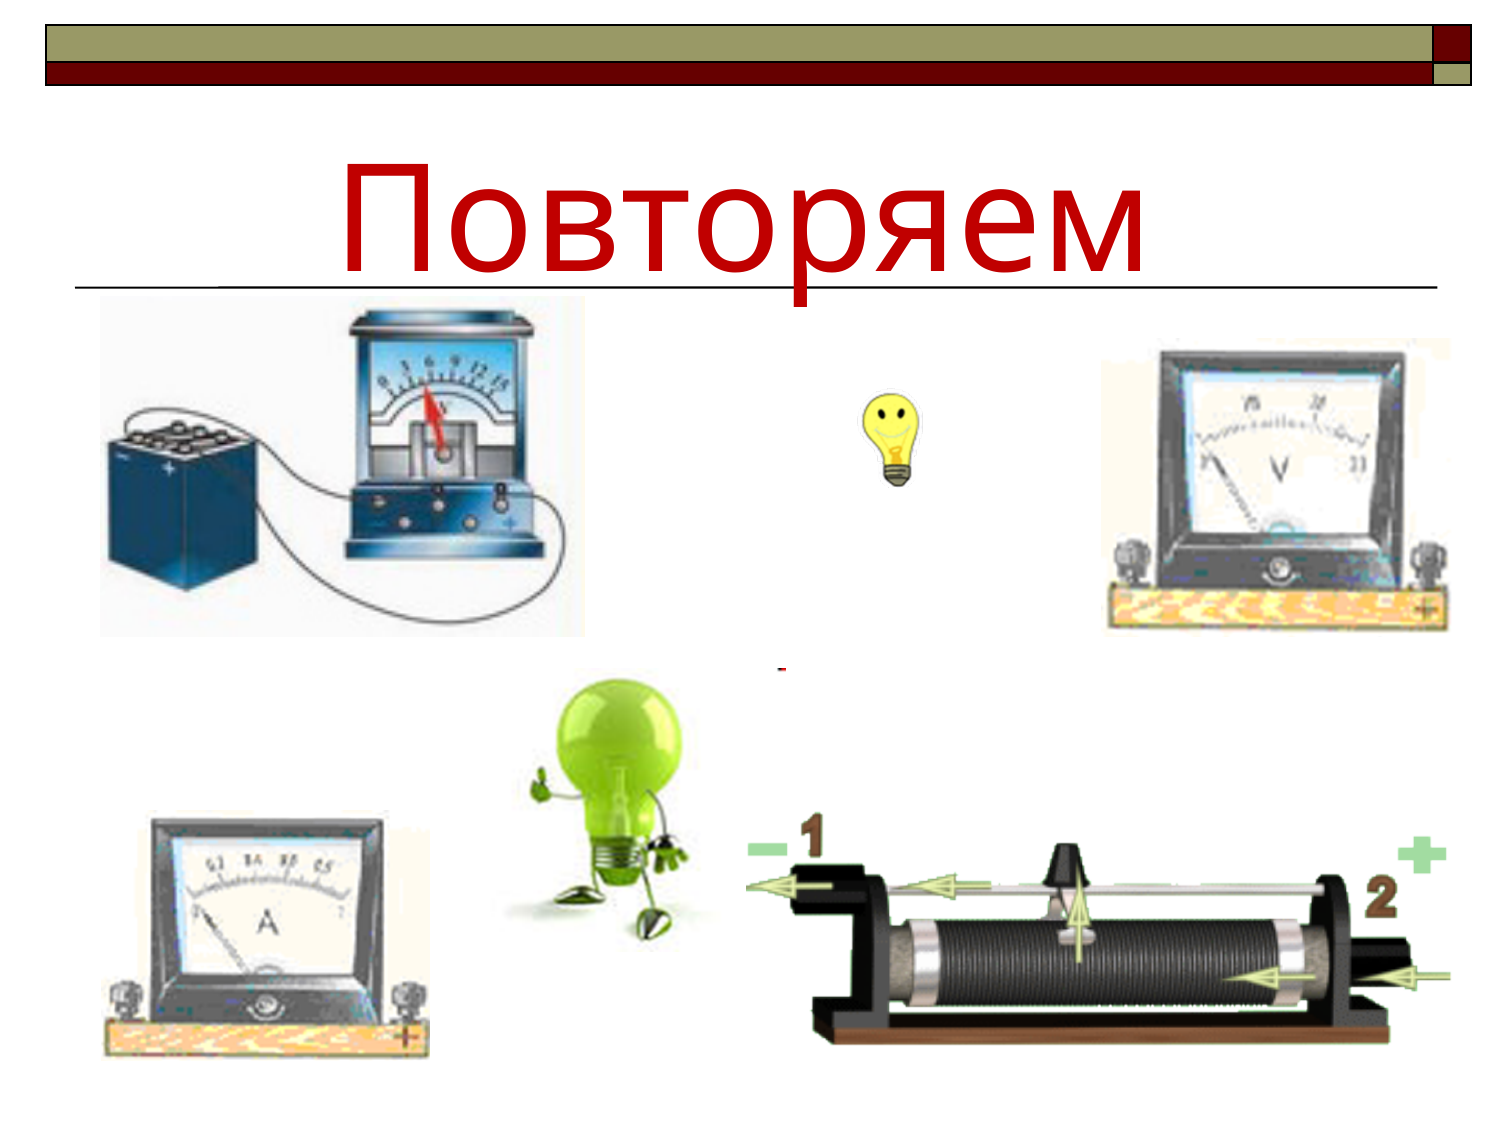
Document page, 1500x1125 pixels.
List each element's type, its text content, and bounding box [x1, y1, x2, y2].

picture [1100, 337, 1456, 638]
picture [839, 376, 941, 488]
picture [101, 810, 430, 1062]
text_box Повторяем [64, 113, 1424, 309]
picture [478, 668, 1456, 1048]
picture [100, 296, 585, 638]
